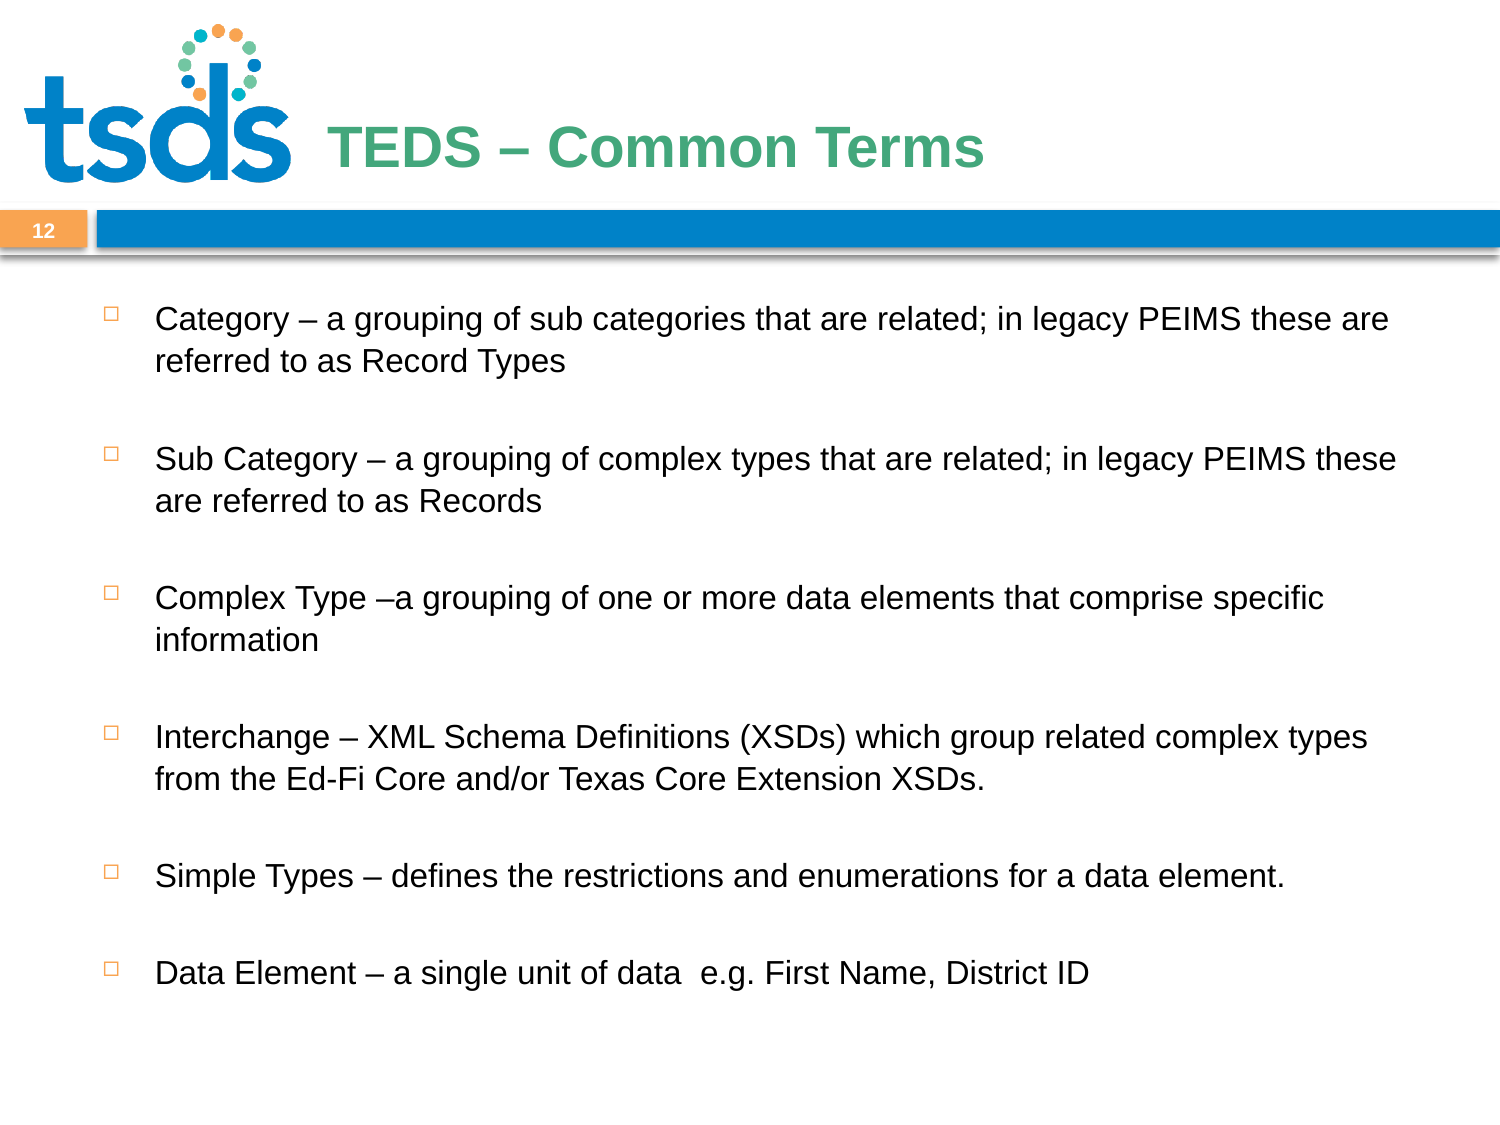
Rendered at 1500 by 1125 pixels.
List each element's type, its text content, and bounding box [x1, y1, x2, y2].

picture [24, 24, 291, 191]
slide_number 11 [0, 210, 88, 251]
title TEDS – Common Terms [312, 75, 1438, 213]
list Category – a grouping of sub categories that are related; in legacy PEIMS these are referred to as Record Types Sub Category – a grouping of complex types that are related; in legacy PEIMS these are referred to as Records Complex Type –a grouping of one or more data elements that comprise specific information Interchange – XML Schema Definitions (XSDs) which group related complex types from the Ed-Fi Core and/or Texas Core Extension XSDs. Simple Types – defines the restrictions and enumerations for a data element. Data Element – a single unit of data e.g. First Name, District ID [87, 287, 1425, 1075]
